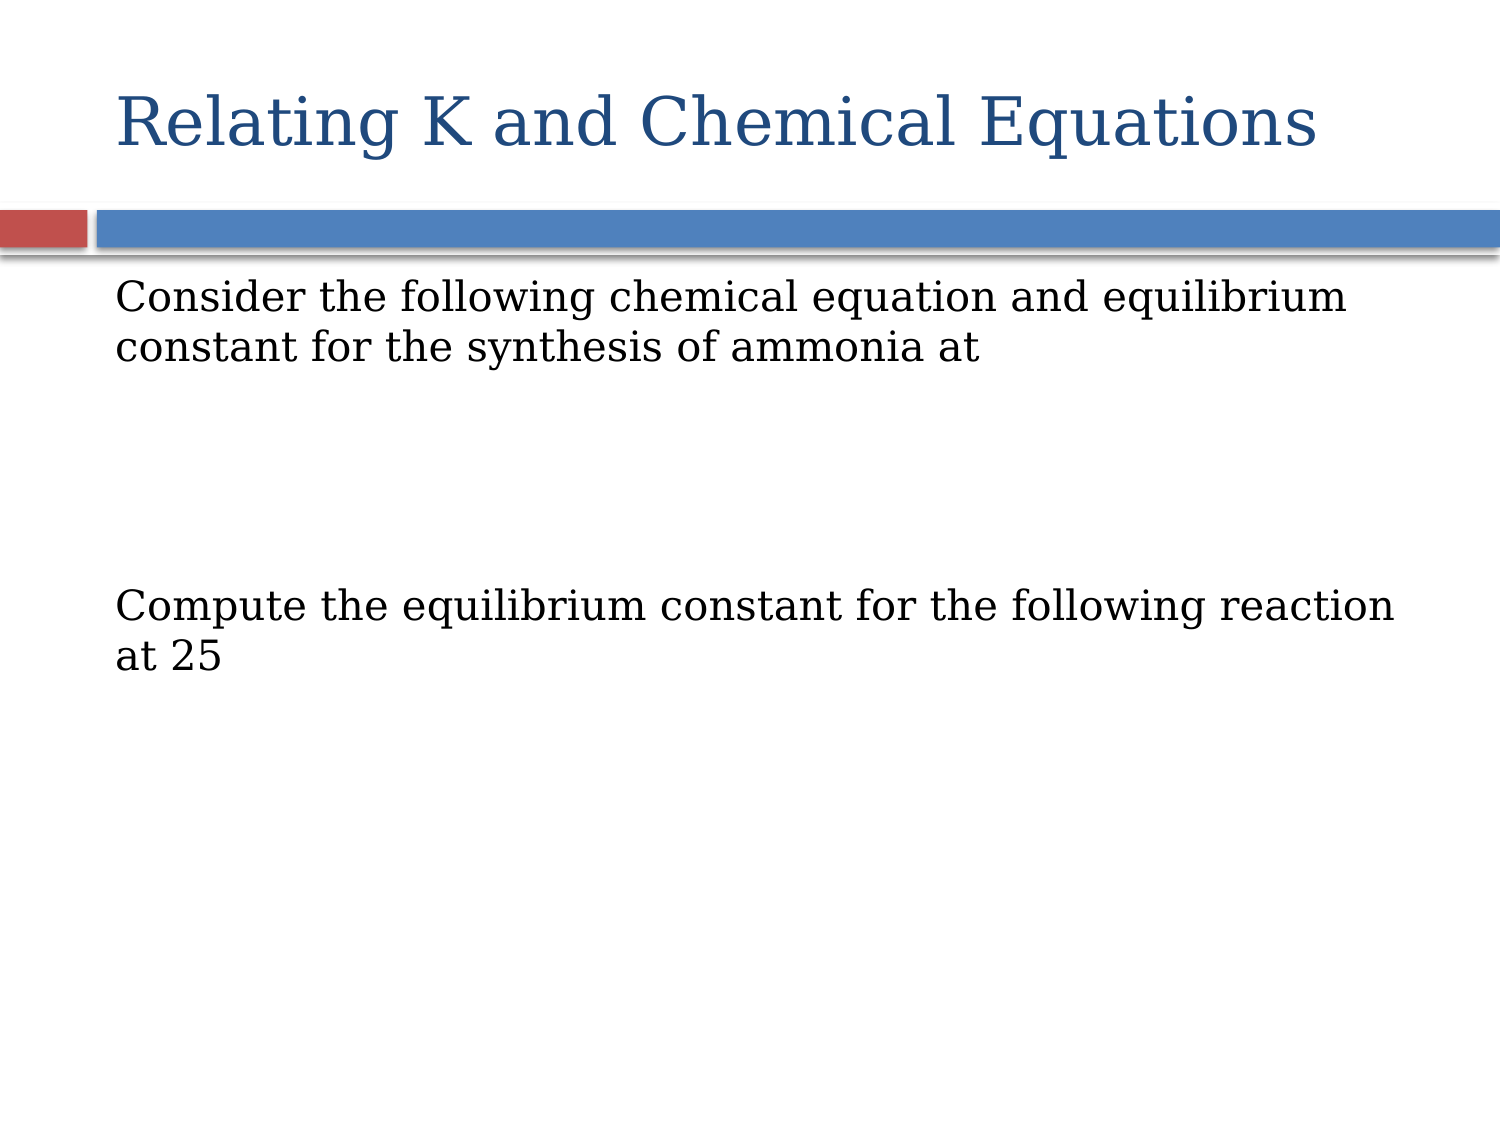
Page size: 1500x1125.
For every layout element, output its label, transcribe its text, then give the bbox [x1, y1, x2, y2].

title Relating K and Chemical Equations [100, 37, 1438, 200]
